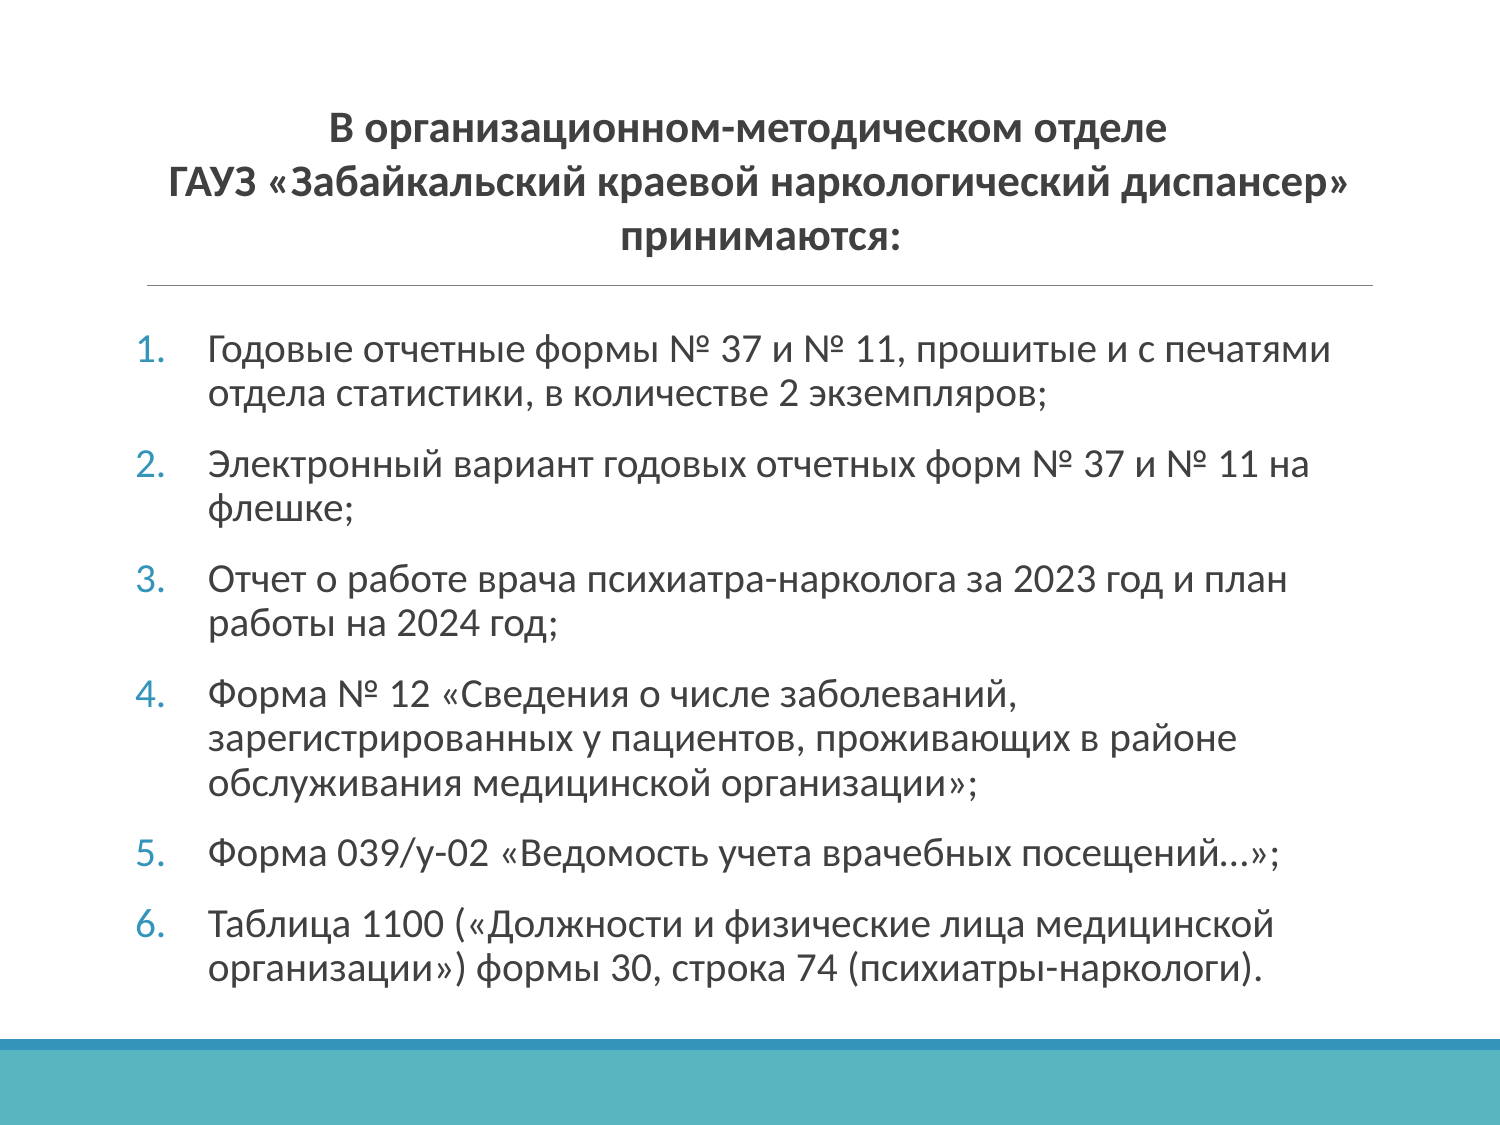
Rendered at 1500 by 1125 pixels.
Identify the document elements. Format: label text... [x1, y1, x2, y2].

list В организационном-методическом отделе ГАУЗ «Забайкальский краевой наркологический диспансер» принимаются: Годовые отчетные формы № 37 и № 11, прошитые и с печатями отдела статистики, в количестве 2 экземпляров; Электронный вариант годовых отчетных форм № 37 и № 11 на флешке; Отчет о работе врача психиатра-нарколога за 2023 год и план работы на 2024 год; Форма № 12 «Сведения о числе заболеваний, зарегистрированных у пациентов, проживающих в районе обслуживания медицинской организации»; Форма 039/у-02 «Ведомость учета врачебных посещений…»; Таблица 1100 («Должности и физические лица медицинской организации») формы 30, строка 74 (психиатры-наркологи). [135, 90, 1373, 1000]
